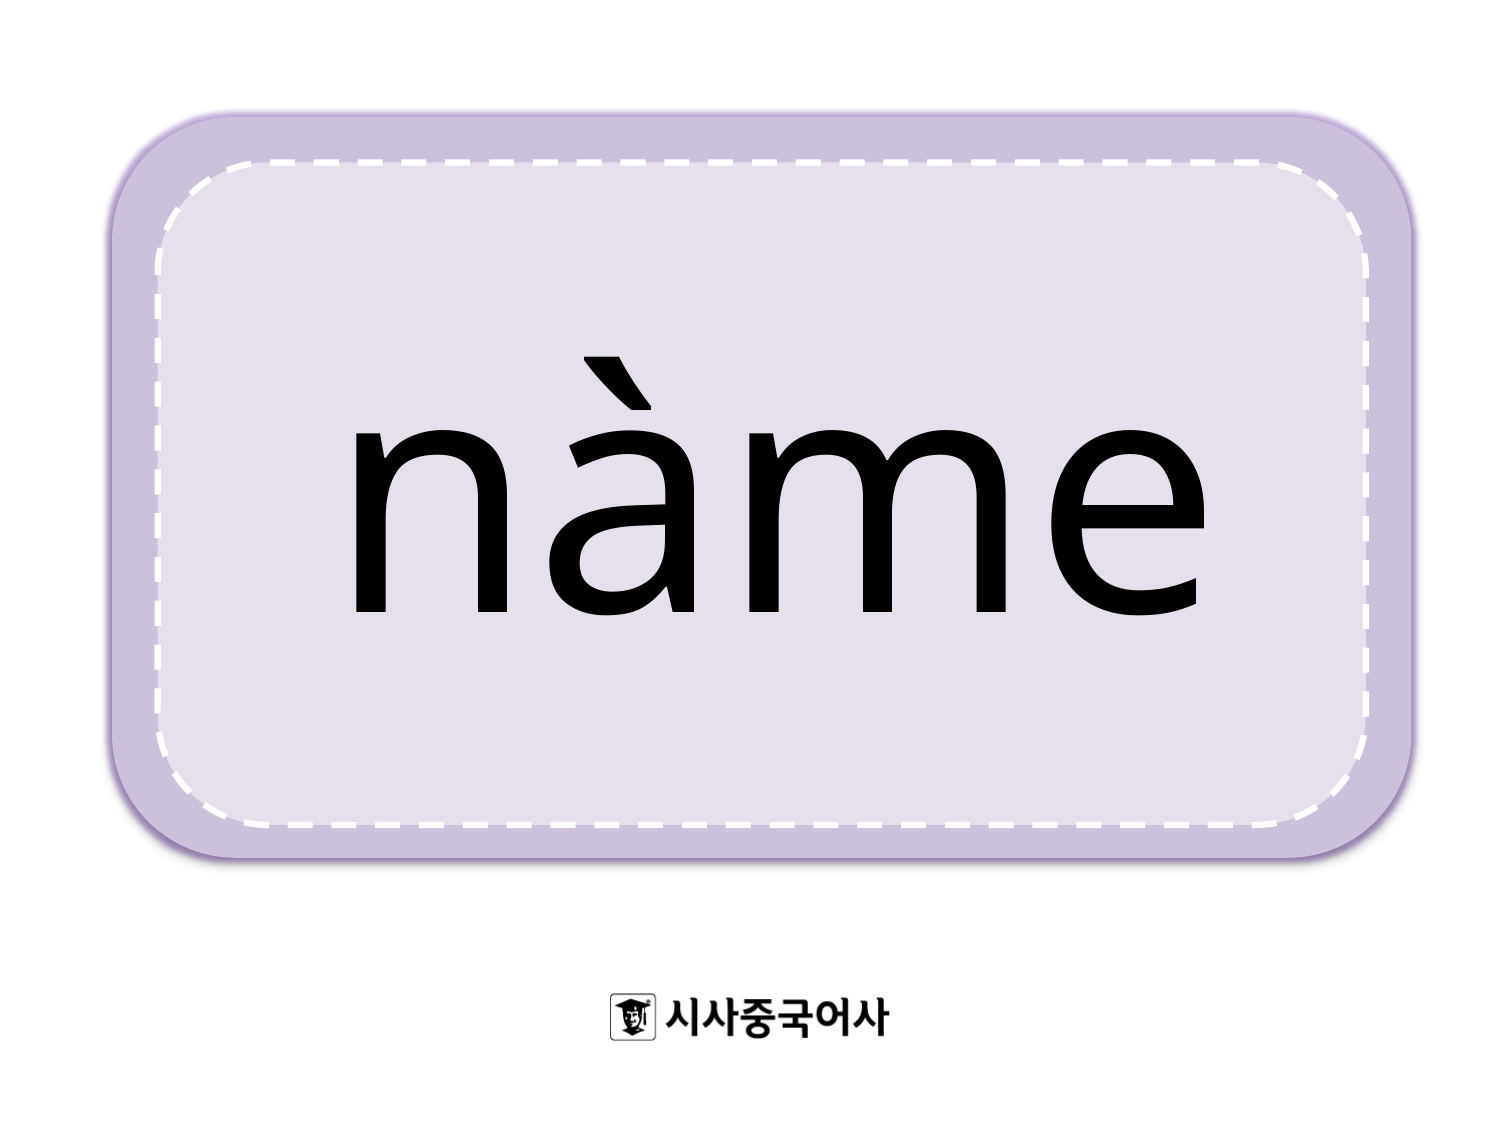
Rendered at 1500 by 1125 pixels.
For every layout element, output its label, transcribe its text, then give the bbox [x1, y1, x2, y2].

picture [602, 987, 898, 1047]
text_box nàme [171, 148, 1380, 811]
